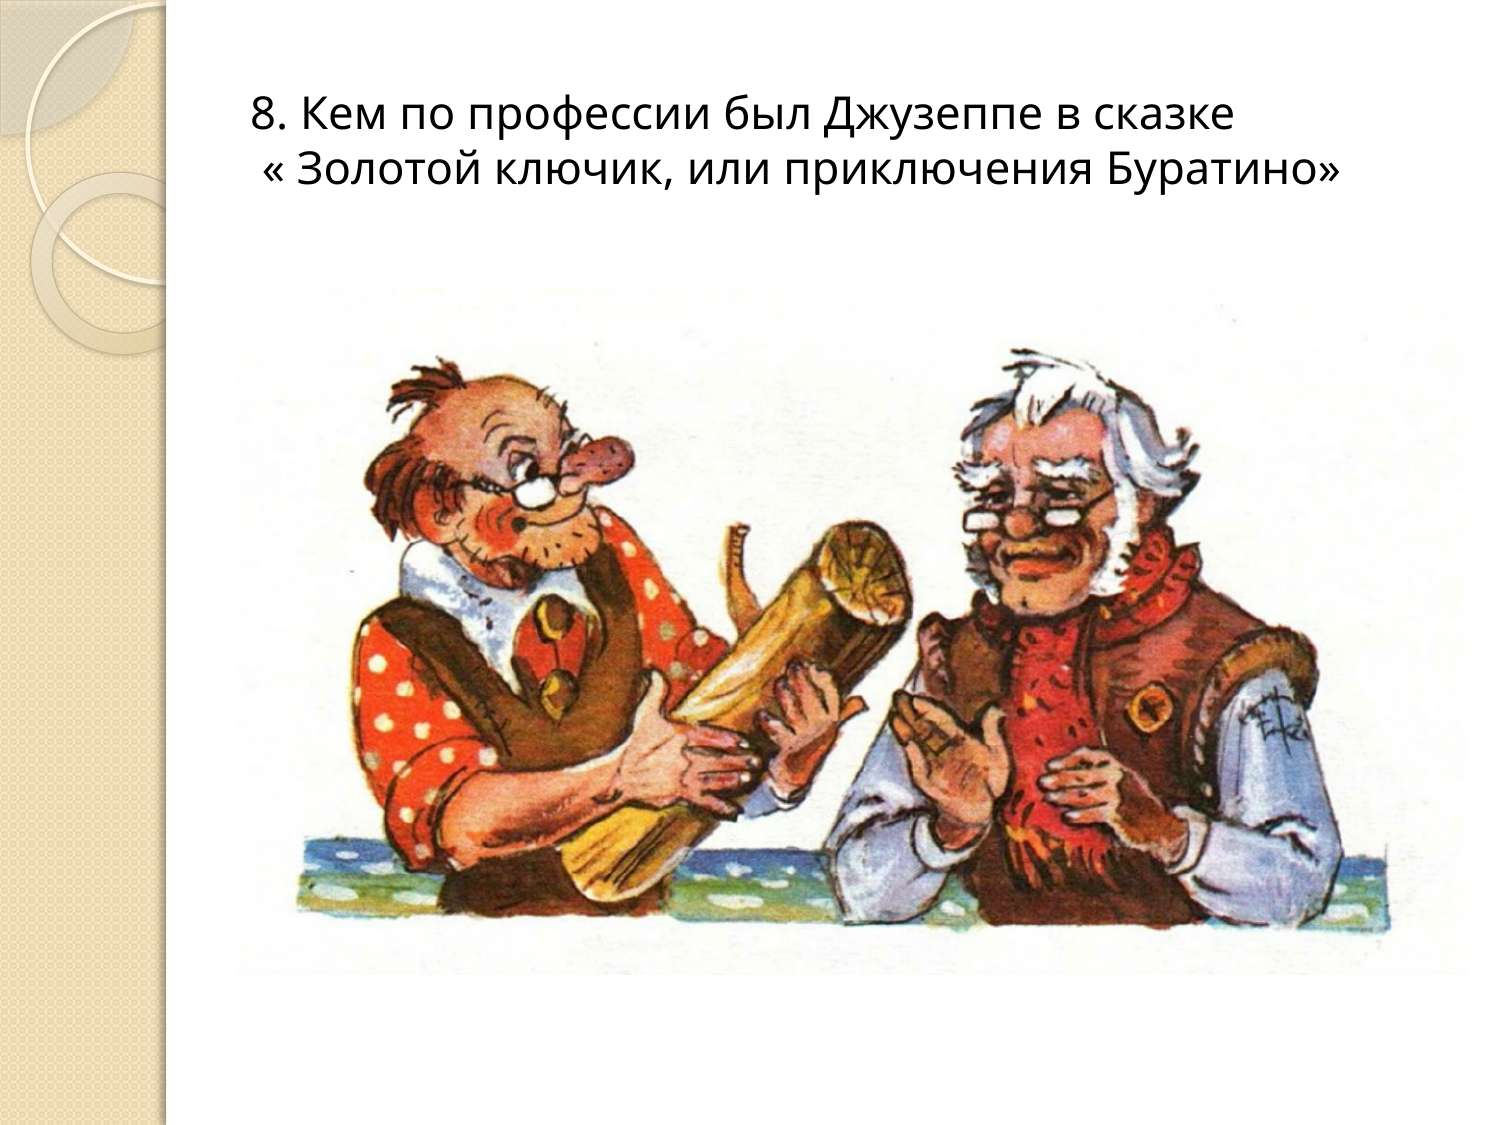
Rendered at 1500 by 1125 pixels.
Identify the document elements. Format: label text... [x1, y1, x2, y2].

title 8. Кем по профессии был Джузеппе в сказке « Золотой ключик, или приключения Буратино» [235, 45, 1466, 233]
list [235, 287, 1466, 975]
